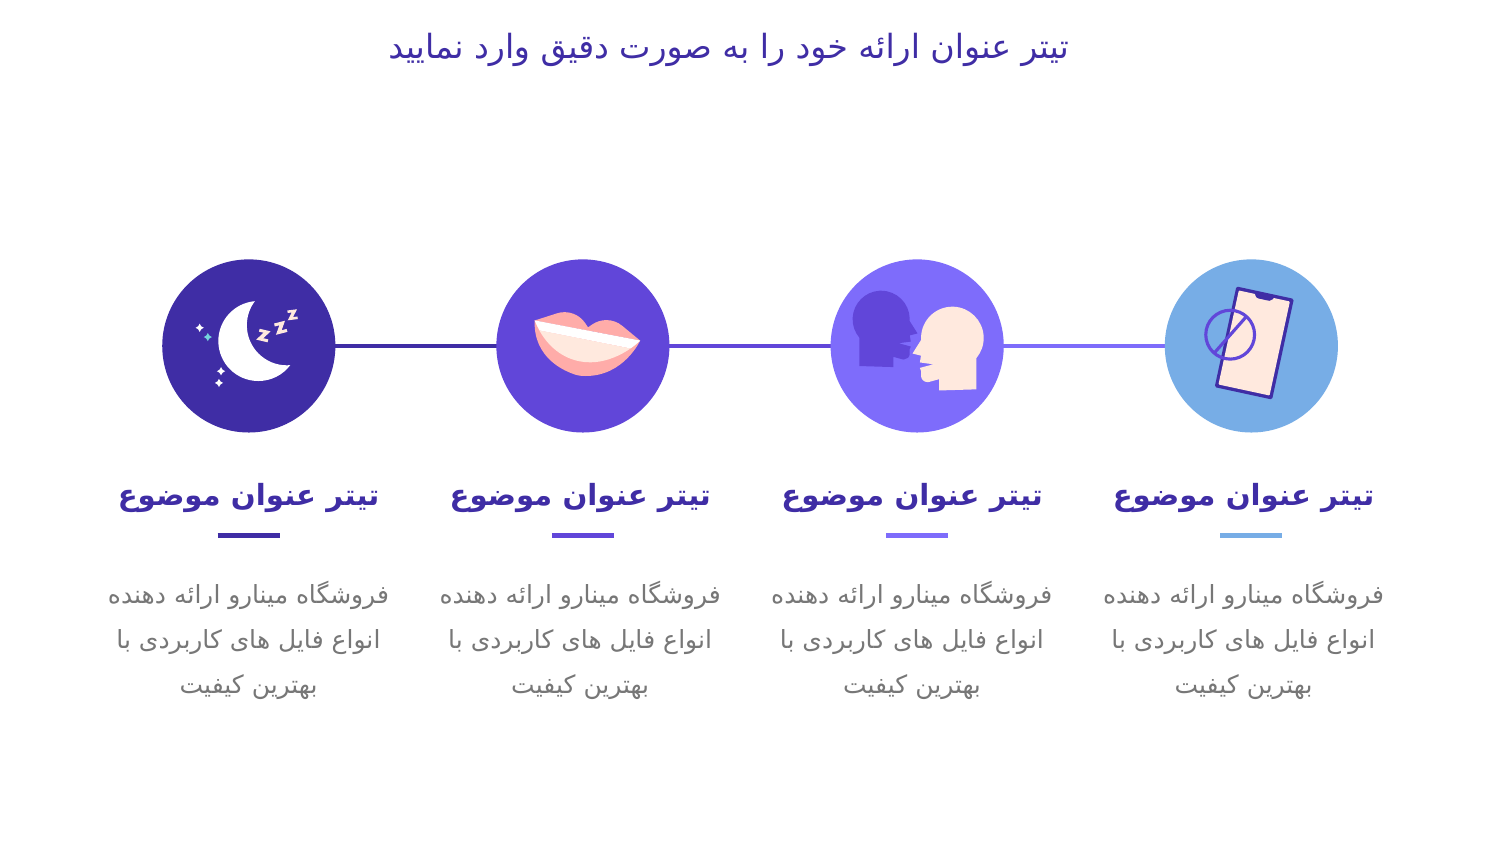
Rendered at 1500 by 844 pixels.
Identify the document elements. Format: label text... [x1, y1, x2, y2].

text_box تیتر عنوان موضوع فروشگاه مینارو ارائه دهنده انواع فایل های کاربردی با بهترین کیفیت [409, 544, 741, 706]
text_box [496, 259, 828, 536]
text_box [162, 259, 494, 536]
text_box تیتر عنوان موضوع فروشگاه مینارو ارائه دهنده انواع فایل های کاربردی با بهترین کیفیت [741, 544, 1073, 706]
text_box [532, 311, 641, 377]
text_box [195, 300, 299, 388]
text_box تیتر عنوان ارائه خود را به صورت دقیق وارد نمایید [225, 17, 1234, 73]
text_box تیتر عنوان موضوع فروشگاه مینارو ارائه دهنده انواع فایل های کاربردی با بهترین کیفیت [78, 451, 409, 706]
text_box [1205, 286, 1294, 400]
text_box تیتر عنوان موضوع فروشگاه مینارو ارائه دهنده انواع فایل های کاربردی با بهترین کیفیت [1073, 451, 1415, 706]
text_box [830, 259, 1162, 536]
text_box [1164, 259, 1339, 536]
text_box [852, 290, 985, 391]
